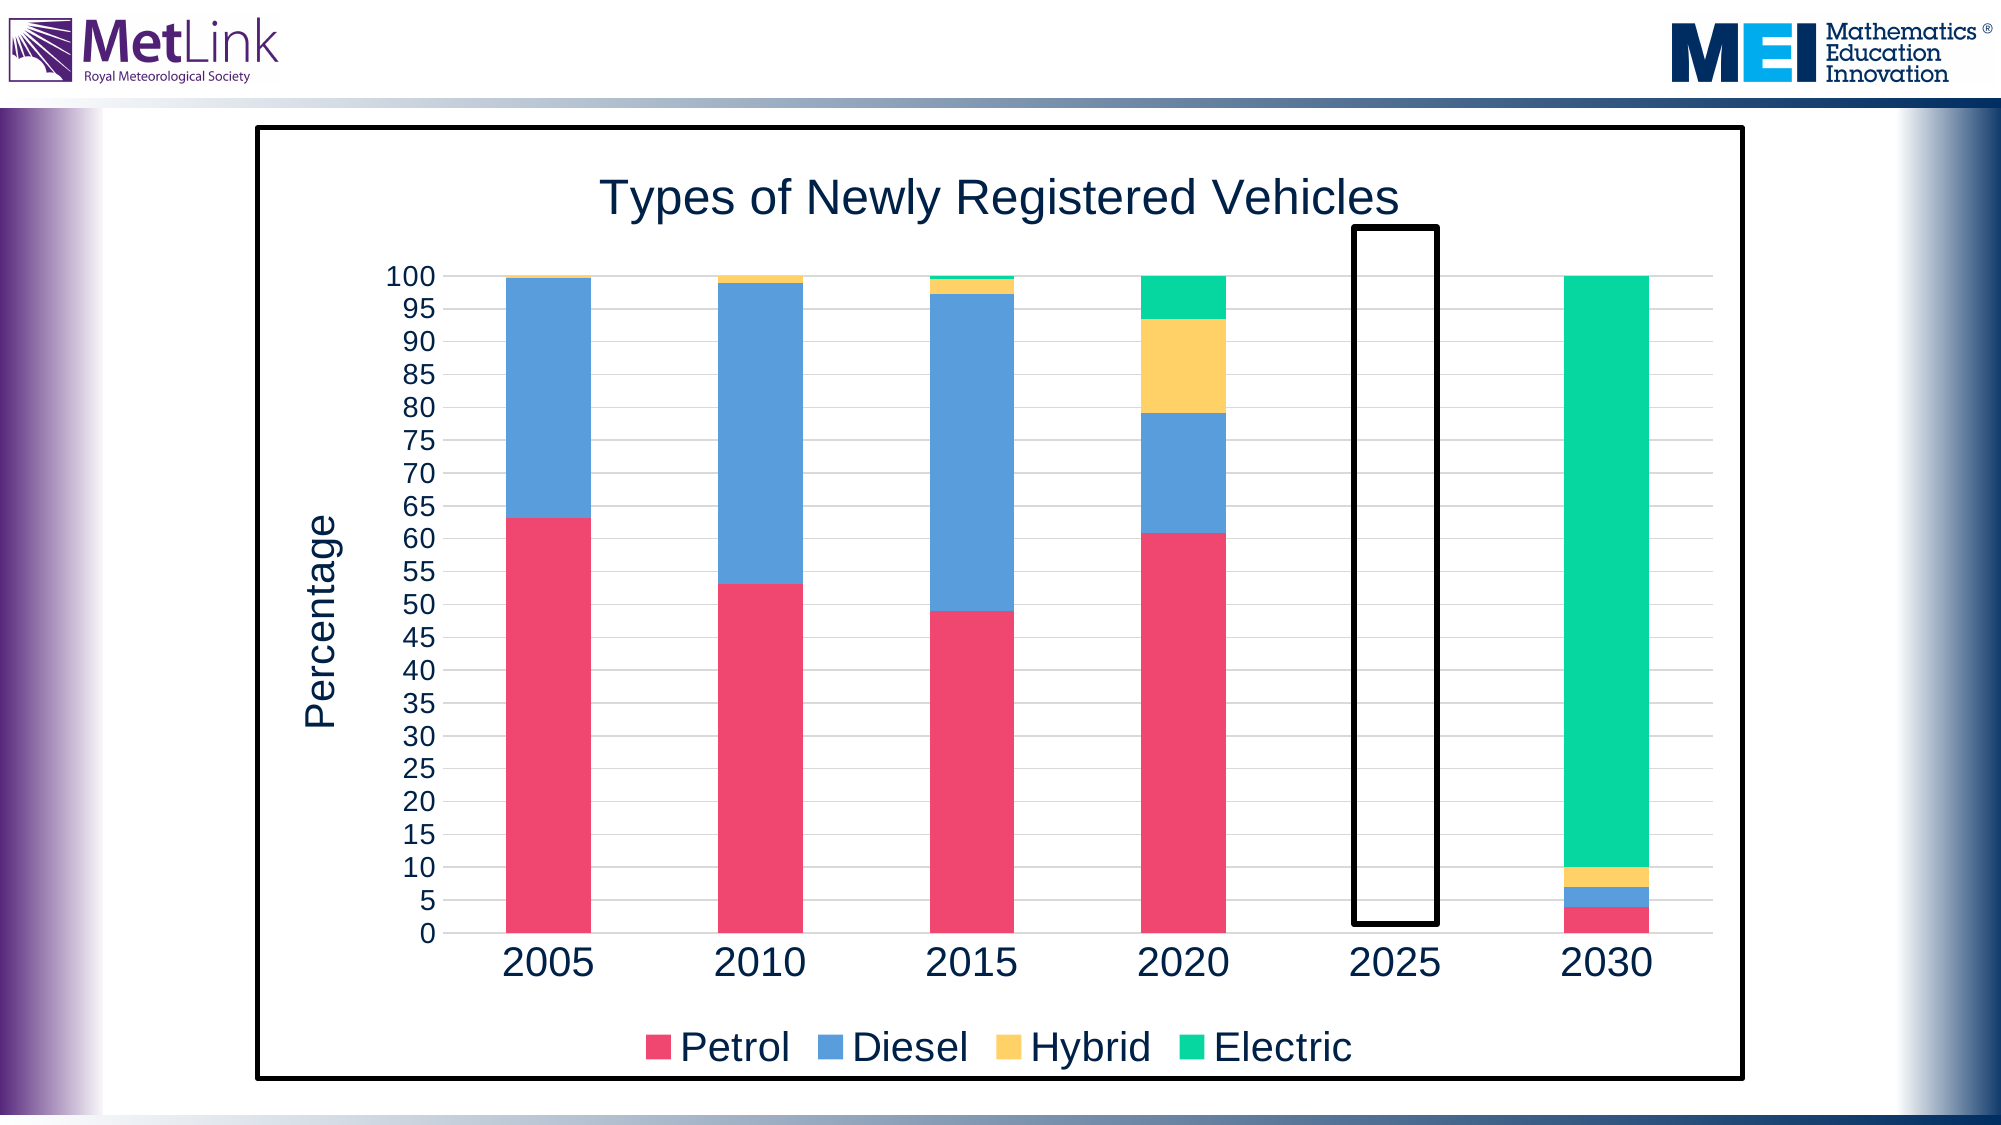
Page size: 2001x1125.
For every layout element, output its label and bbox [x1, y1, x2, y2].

picture [7, 14, 279, 85]
picture [1664, 14, 1995, 85]
chart [255, 125, 1745, 1082]
